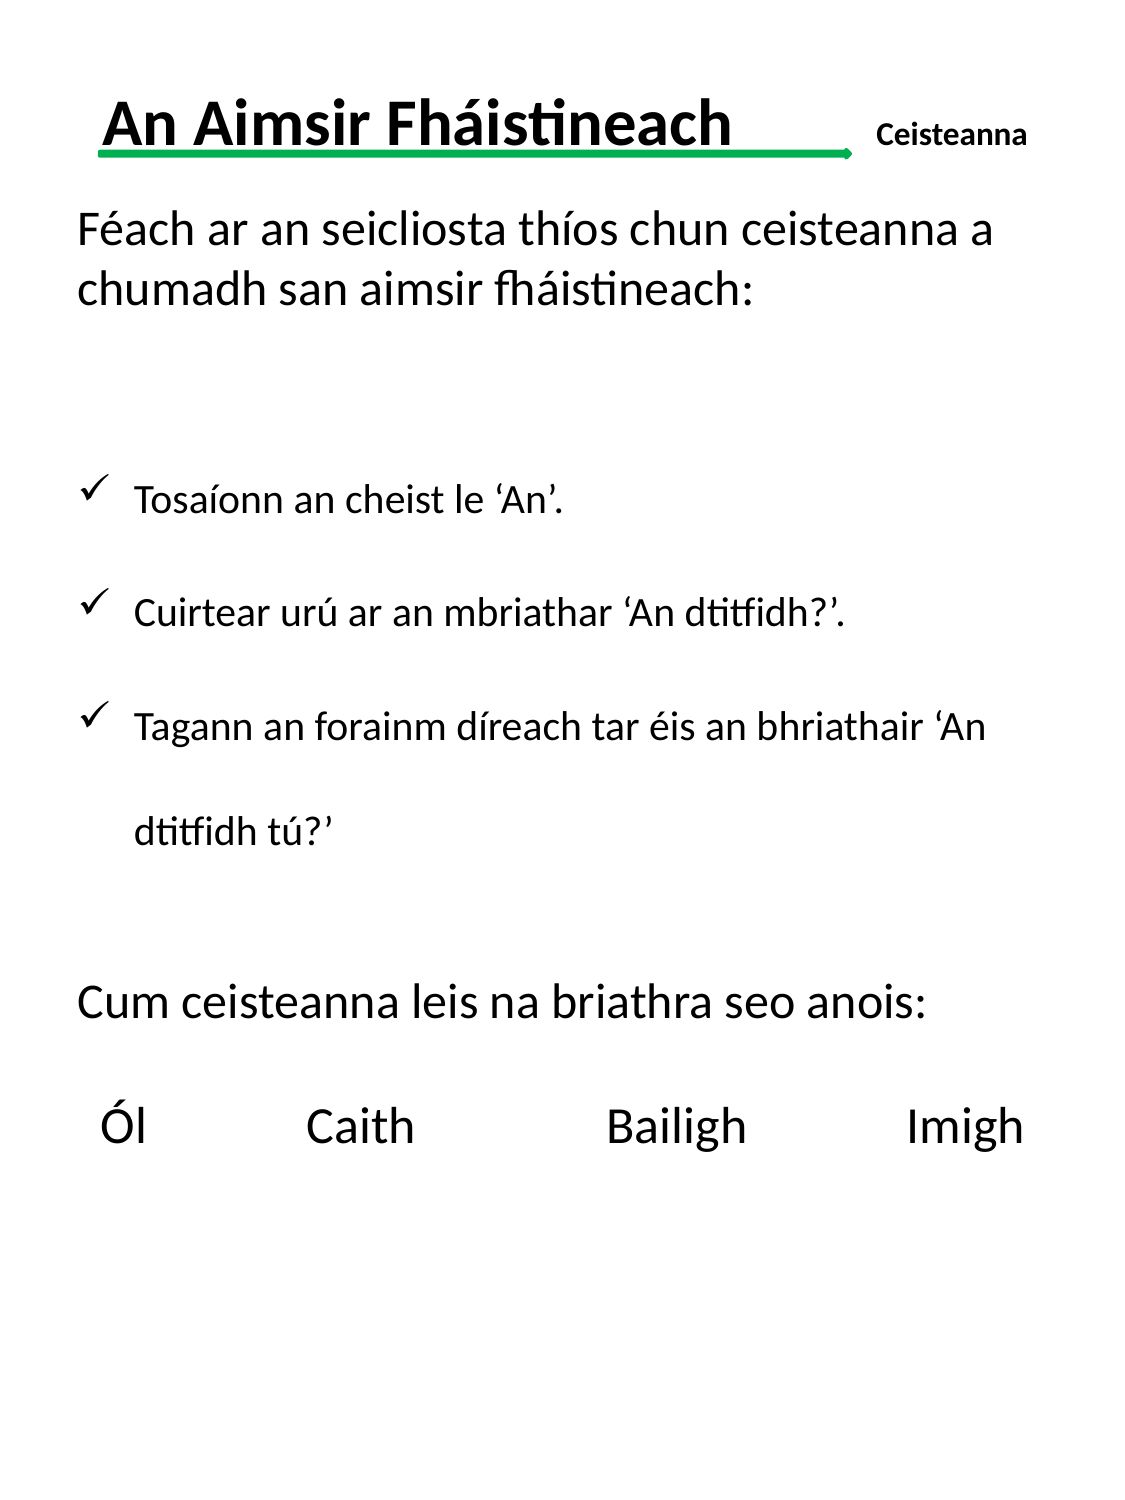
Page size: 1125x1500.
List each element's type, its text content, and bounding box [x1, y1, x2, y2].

text_box [97, 148, 853, 160]
text_box An Aimsir Fháistineach Ceisteanna [87, 49, 1044, 188]
list Féach ar an seicliosta thíos chun ceisteanna a chumadh san aimsir fháistineach: Tosaíonn an cheist le ‘An’. Cuirtear urú ar an mbriathar ‘An dtitfidh?’. Tagann an forainm díreach tar éis an bhriathair ‘An dtitfidh tú?’ Cum ceisteanna leis na briathra seo anois: Ól Caith Bailigh Imigh [62, 187, 1075, 1275]
